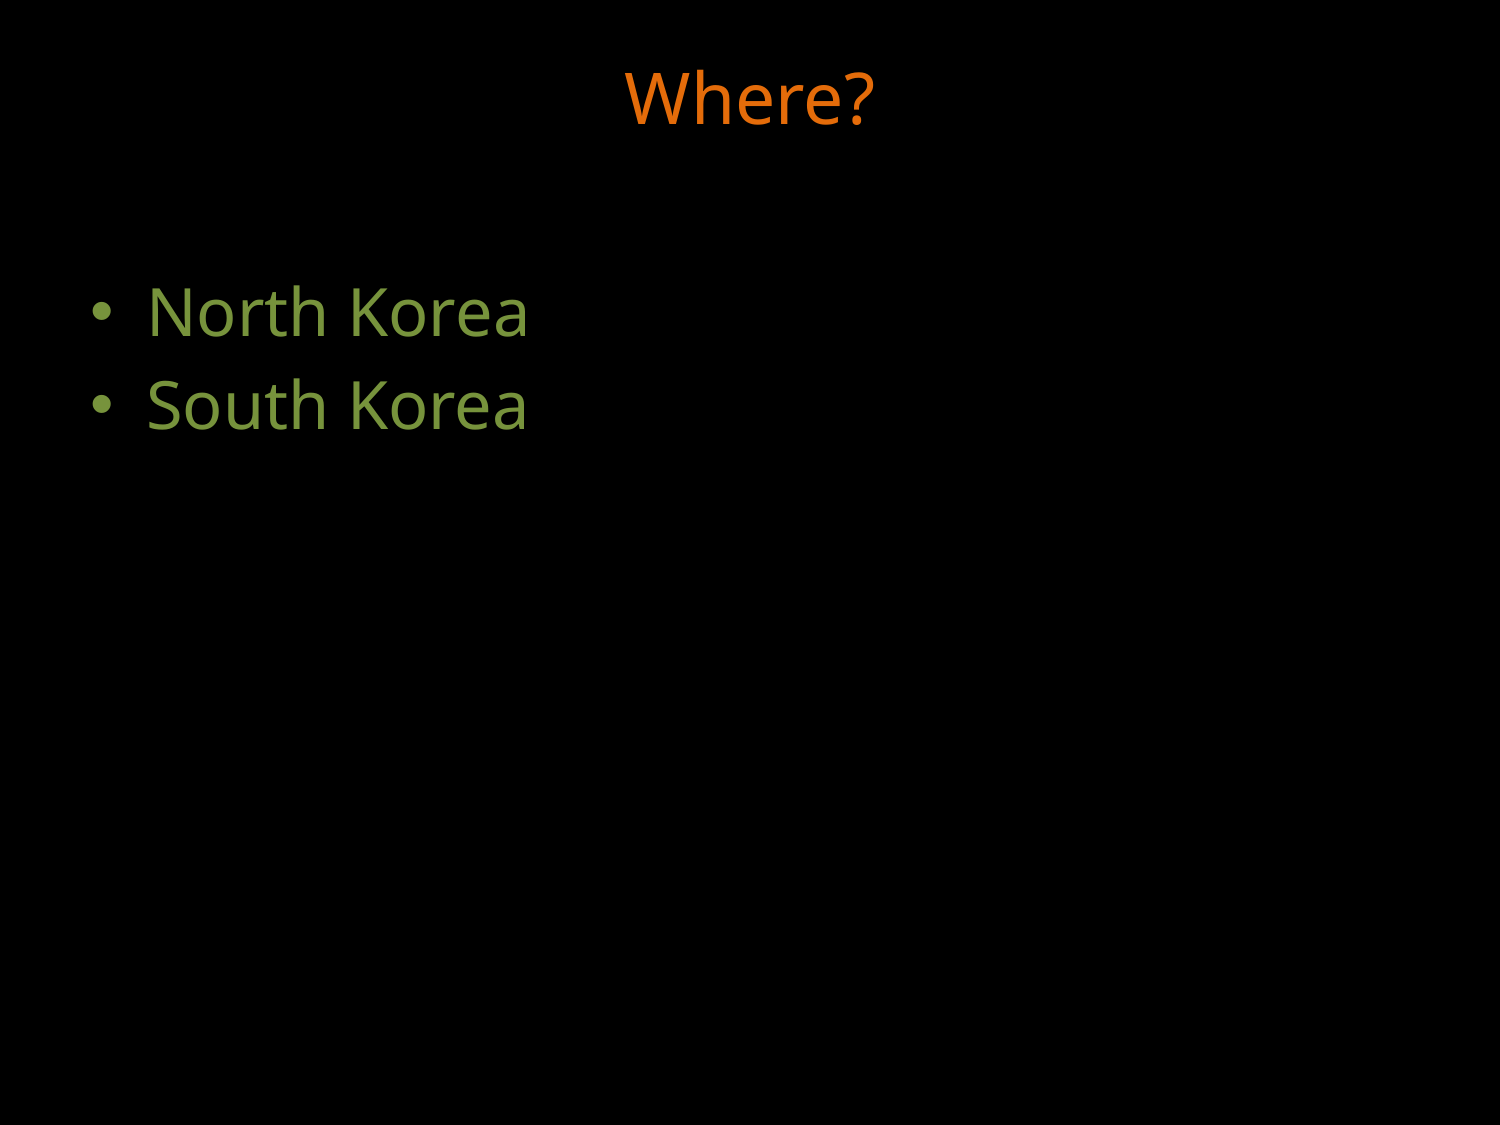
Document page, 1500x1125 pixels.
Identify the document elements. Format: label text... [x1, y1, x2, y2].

title Where? [75, 45, 1425, 233]
list North Korea South Korea [75, 262, 1425, 1005]
